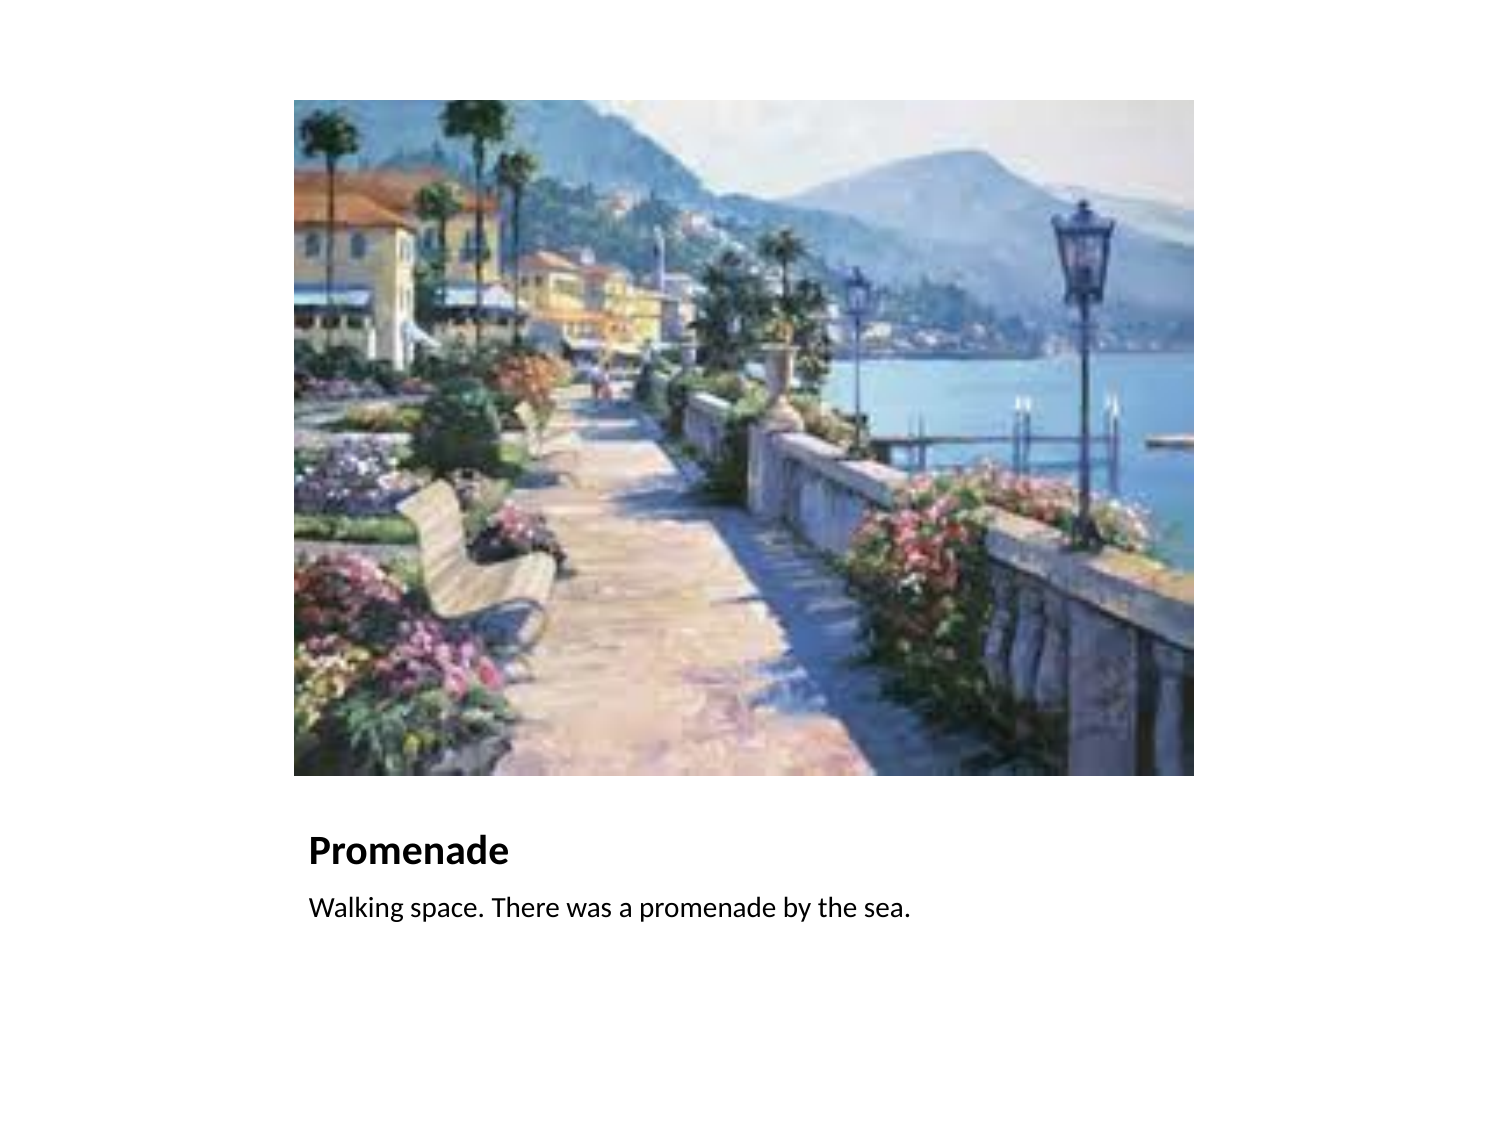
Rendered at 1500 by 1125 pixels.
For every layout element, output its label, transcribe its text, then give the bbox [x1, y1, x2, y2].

picture [293, 100, 1195, 776]
title Promenade [294, 787, 1194, 880]
list Walking space. There was a promenade by the sea. [294, 880, 1194, 1013]
